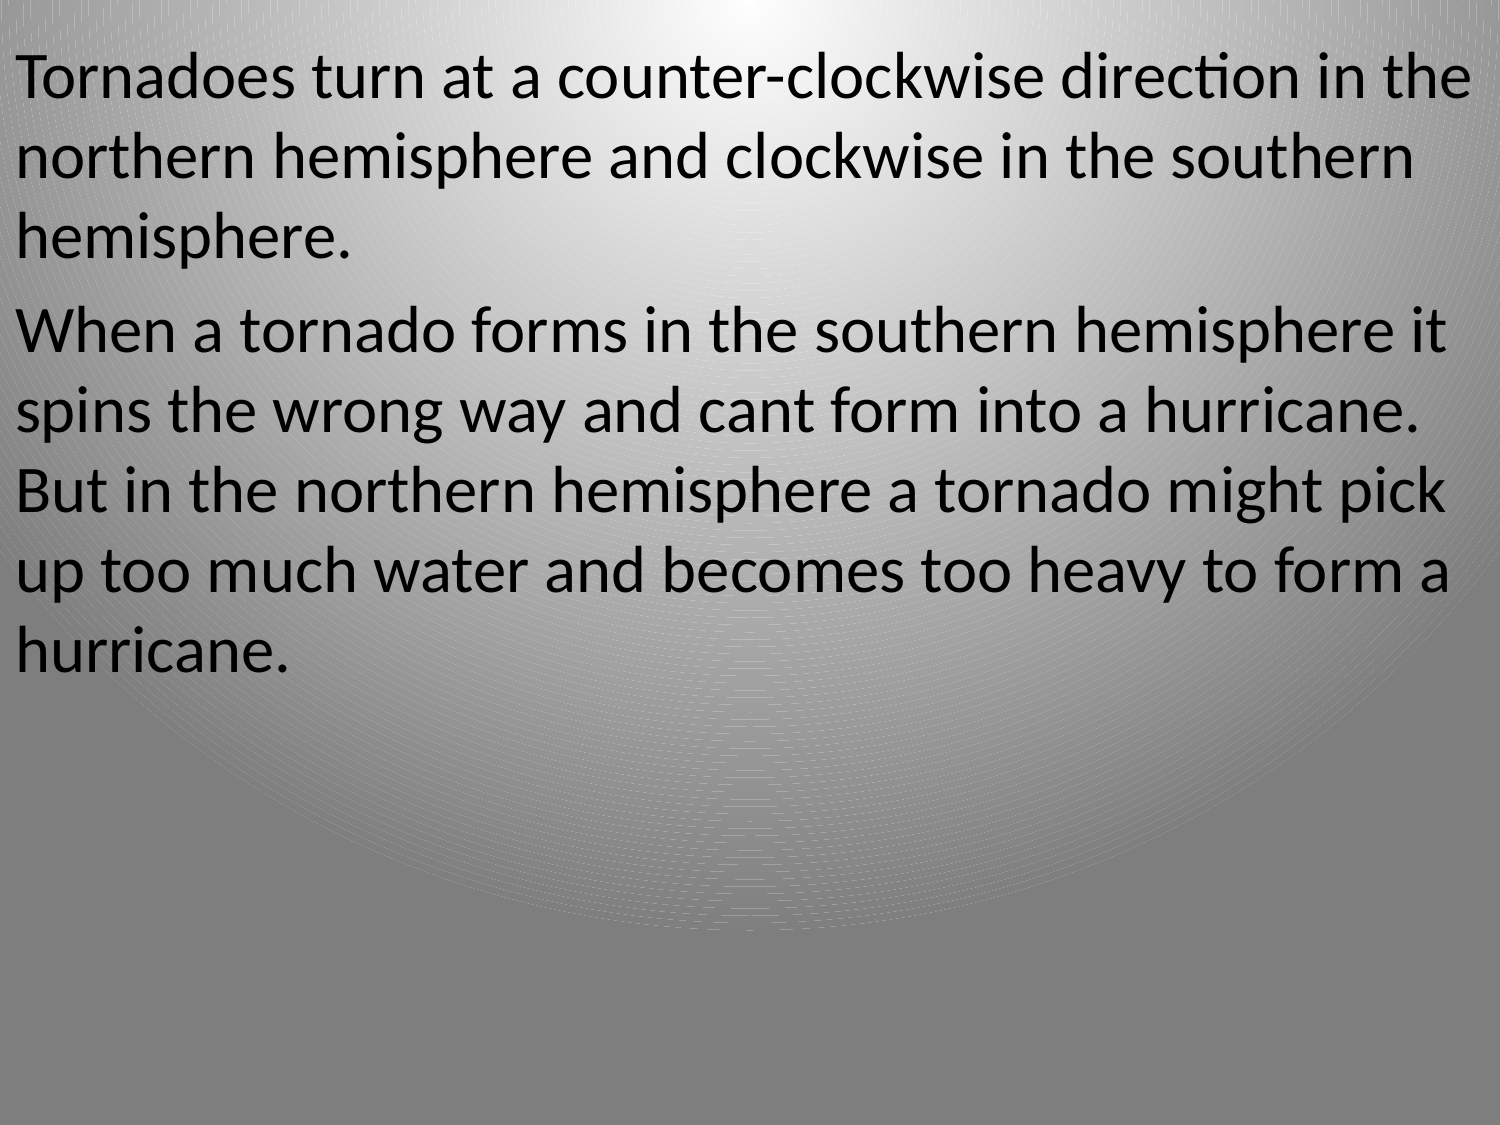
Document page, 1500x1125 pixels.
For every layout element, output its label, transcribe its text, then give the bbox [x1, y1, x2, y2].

list Tornadoes turn at a counter-clockwise direction in the northern hemisphere and clockwise in the southern hemisphere. When a tornado forms in the southern hemisphere it spins the wrong way and cant form into a hurricane. But in the northern hemisphere a tornado might pick up too much water and becomes too heavy to form a hurricane. [0, 0, 1500, 963]
